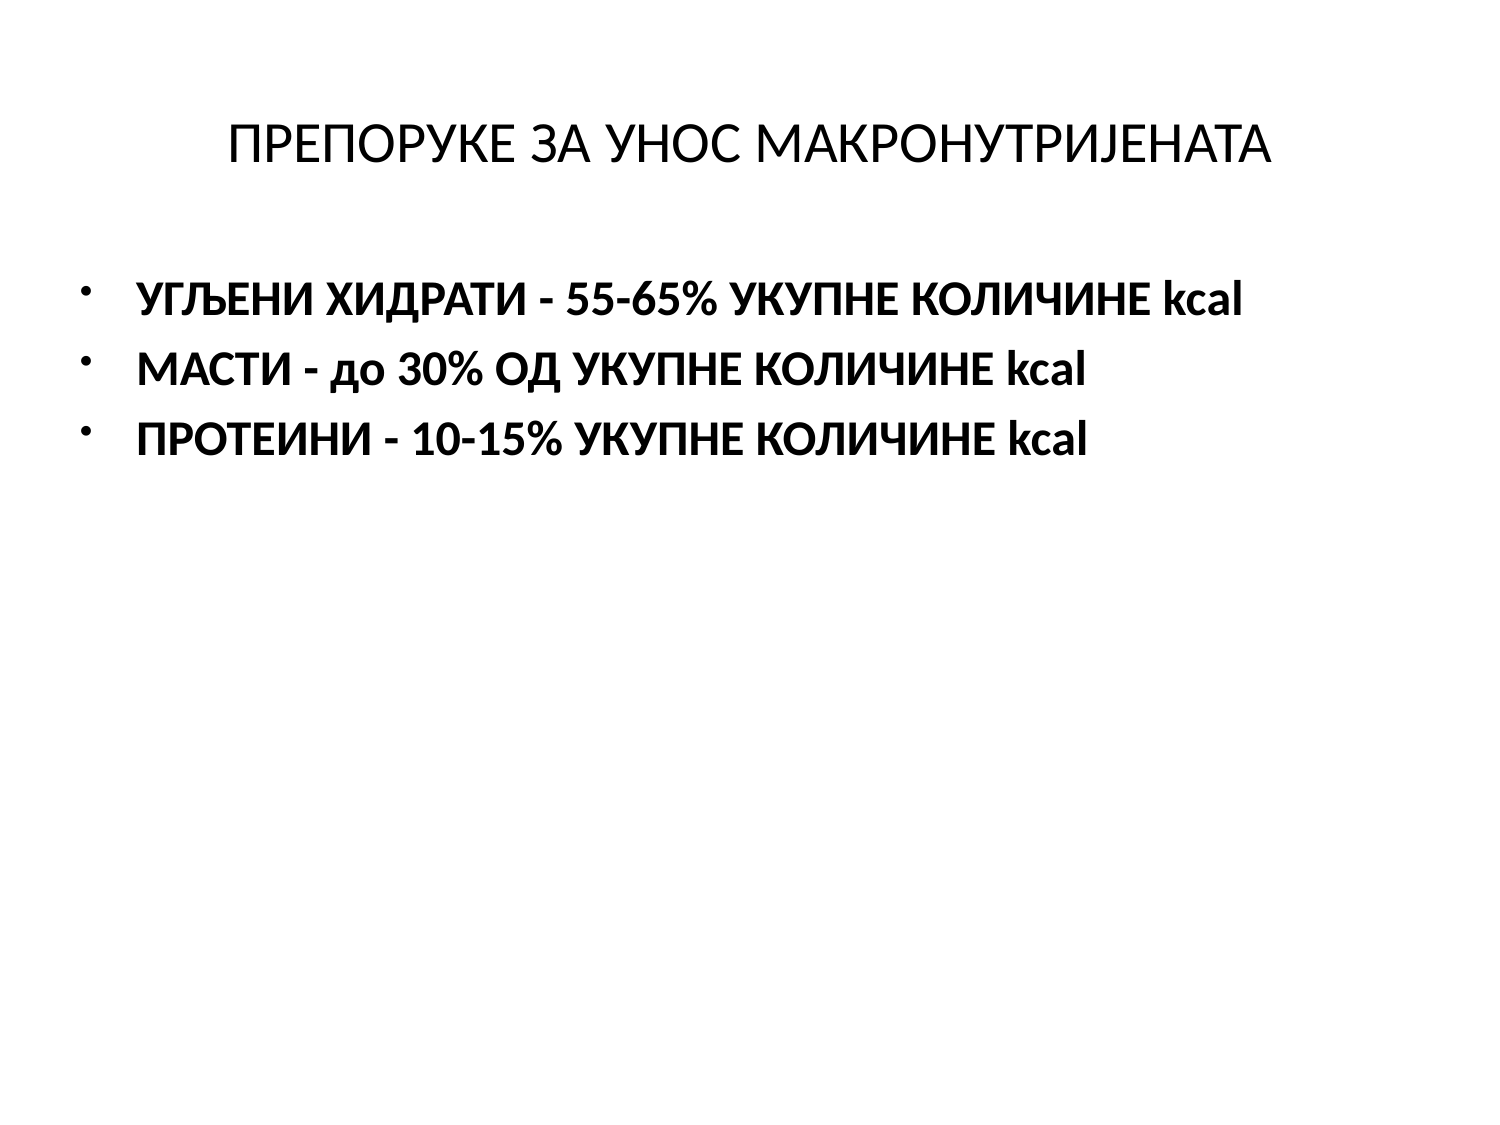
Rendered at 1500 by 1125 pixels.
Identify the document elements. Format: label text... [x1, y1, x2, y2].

list УГЉЕНИ ХИДРАТИ - 55-65% УКУПНЕ КОЛИЧИНЕ kcal МАСТИ - до 30% ОД УКУПНЕ КОЛИЧИНЕ kcal ПРОТЕИНИ - 10-15% УКУПНЕ КОЛИЧИНЕ kcal [64, 258, 1415, 896]
title ПРЕПОРУКЕ ЗА УНОС МАКРОНУТРИЈЕНАТА [75, 45, 1425, 233]
